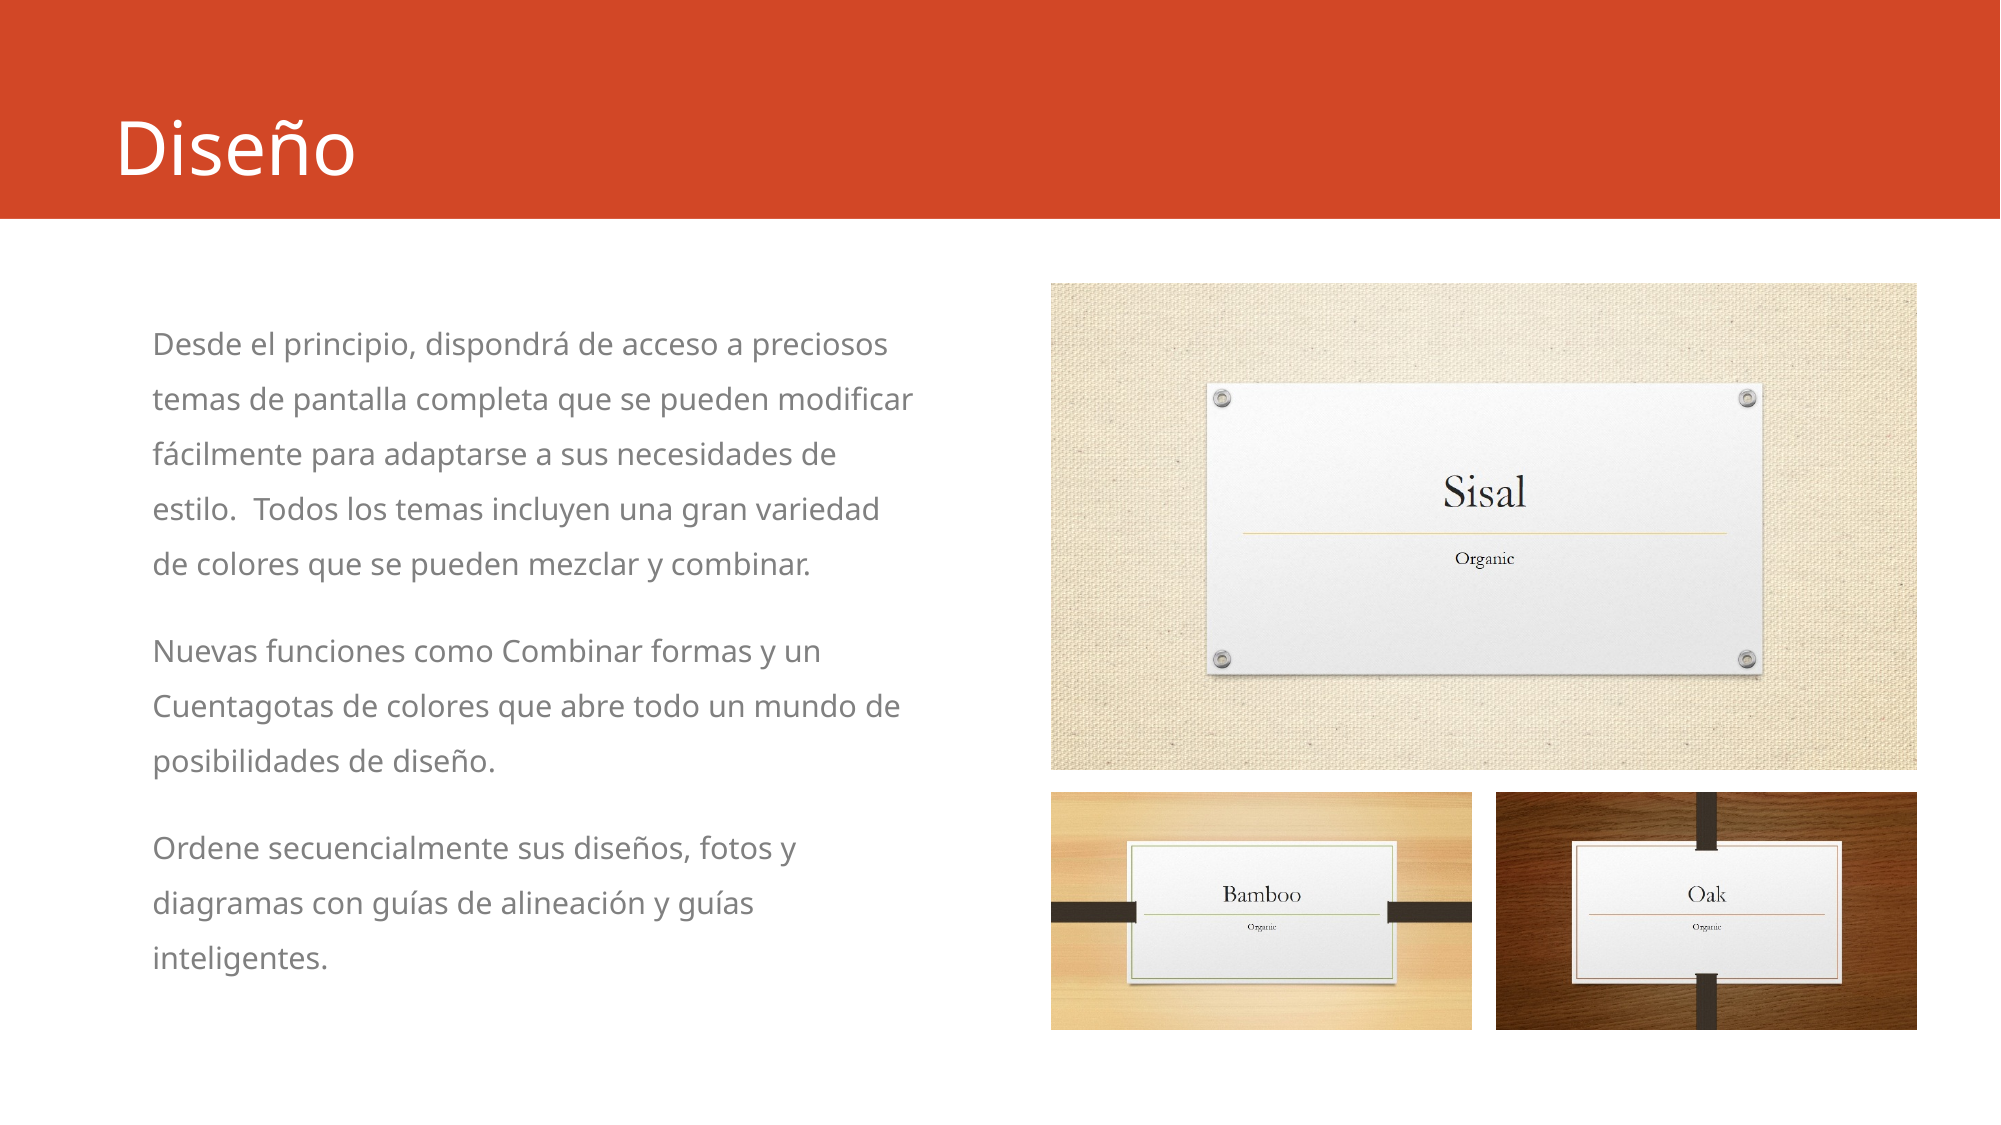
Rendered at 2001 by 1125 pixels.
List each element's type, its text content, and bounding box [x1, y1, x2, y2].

list Desde el principio, dispondrá de acceso a preciosos temas de pantalla completa que se pueden modificar fácilmente para adaptarse a sus necesidades de estilo. Todos los temas incluyen una gran variedad de colores que se pueden mezclar y combinar. Nuevas funciones como Combinar formas y un Cuentagotas de colores que abre todo un mundo de posibilidades de diseño. Ordene secuencialmente sus diseños, fotos y diagramas con guías de alineación y guías inteligentes. [137, 299, 938, 1030]
picture [1496, 792, 1917, 1030]
picture [1051, 792, 1472, 1030]
picture [1051, 283, 1917, 770]
title Diseño [99, 0, 1863, 199]
